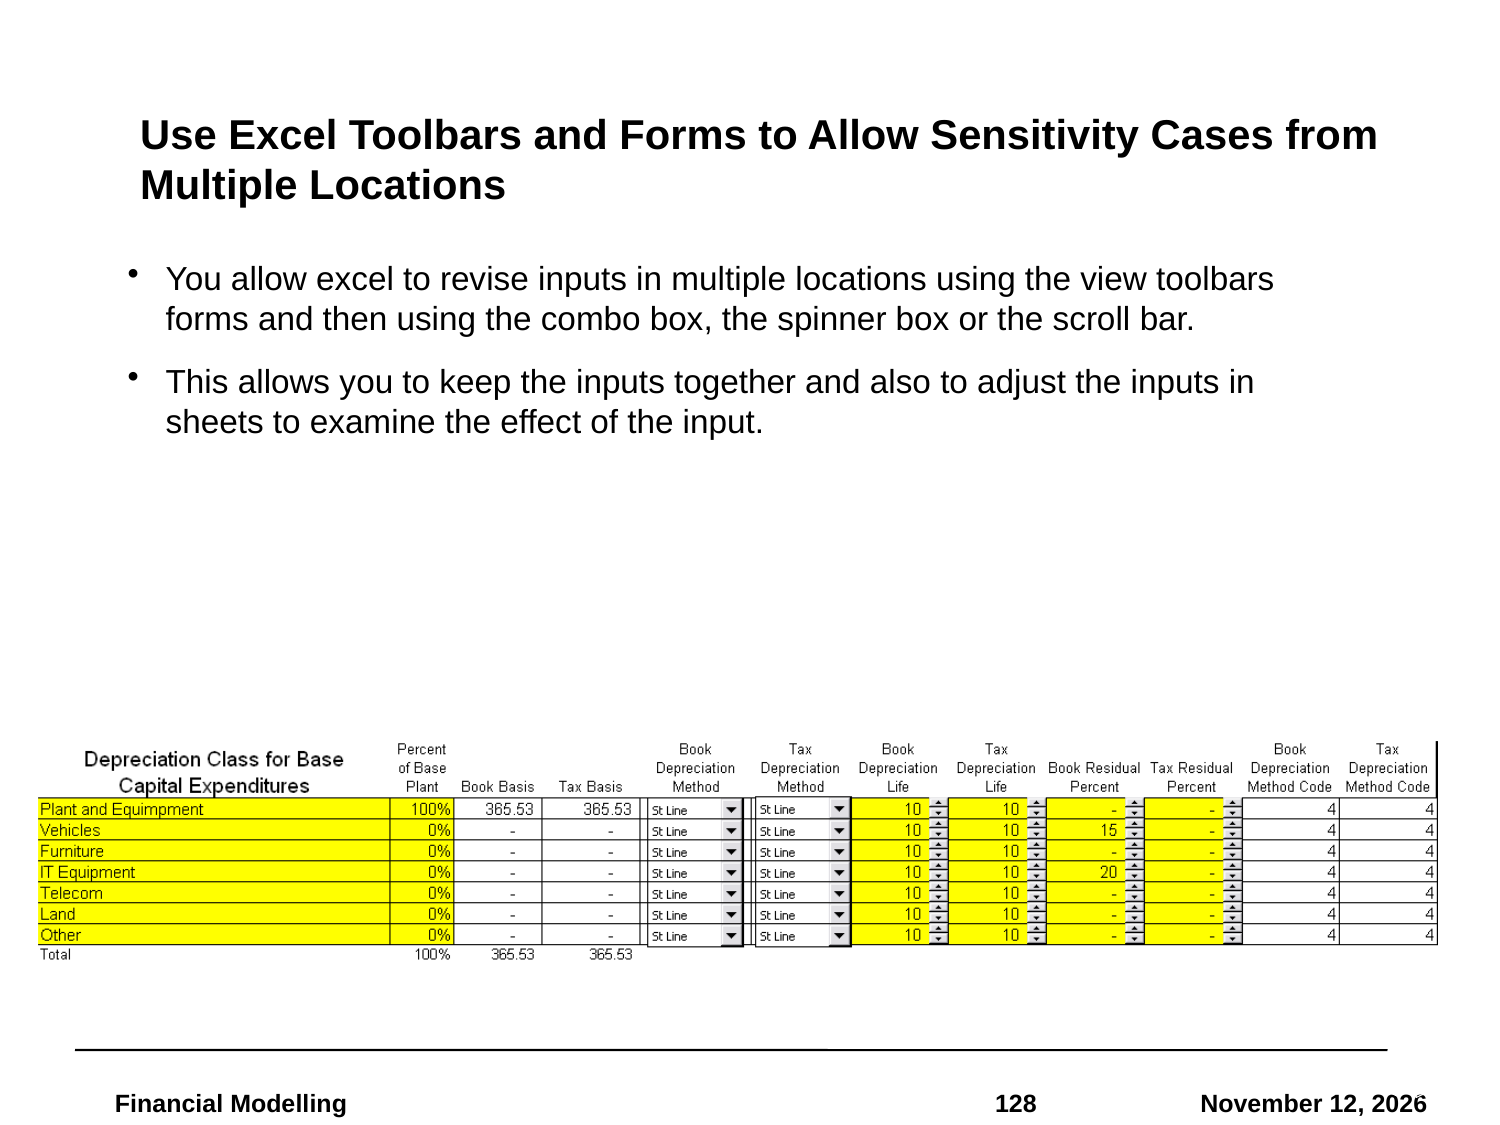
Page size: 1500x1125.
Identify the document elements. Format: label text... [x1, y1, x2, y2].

title Use Excel Toolbars and Forms to Allow Sensitivity Cases from Multiple Locations [124, 99, 1413, 226]
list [37, 739, 1438, 964]
list You allow excel to revise inputs in multiple locations using the view toolbars forms and then using the combo box, the spinner box or the scroll bar. This allows you to keep the inputs together and also to adjust the inputs in sheets to examine the effect of the input. [112, 249, 1301, 676]
